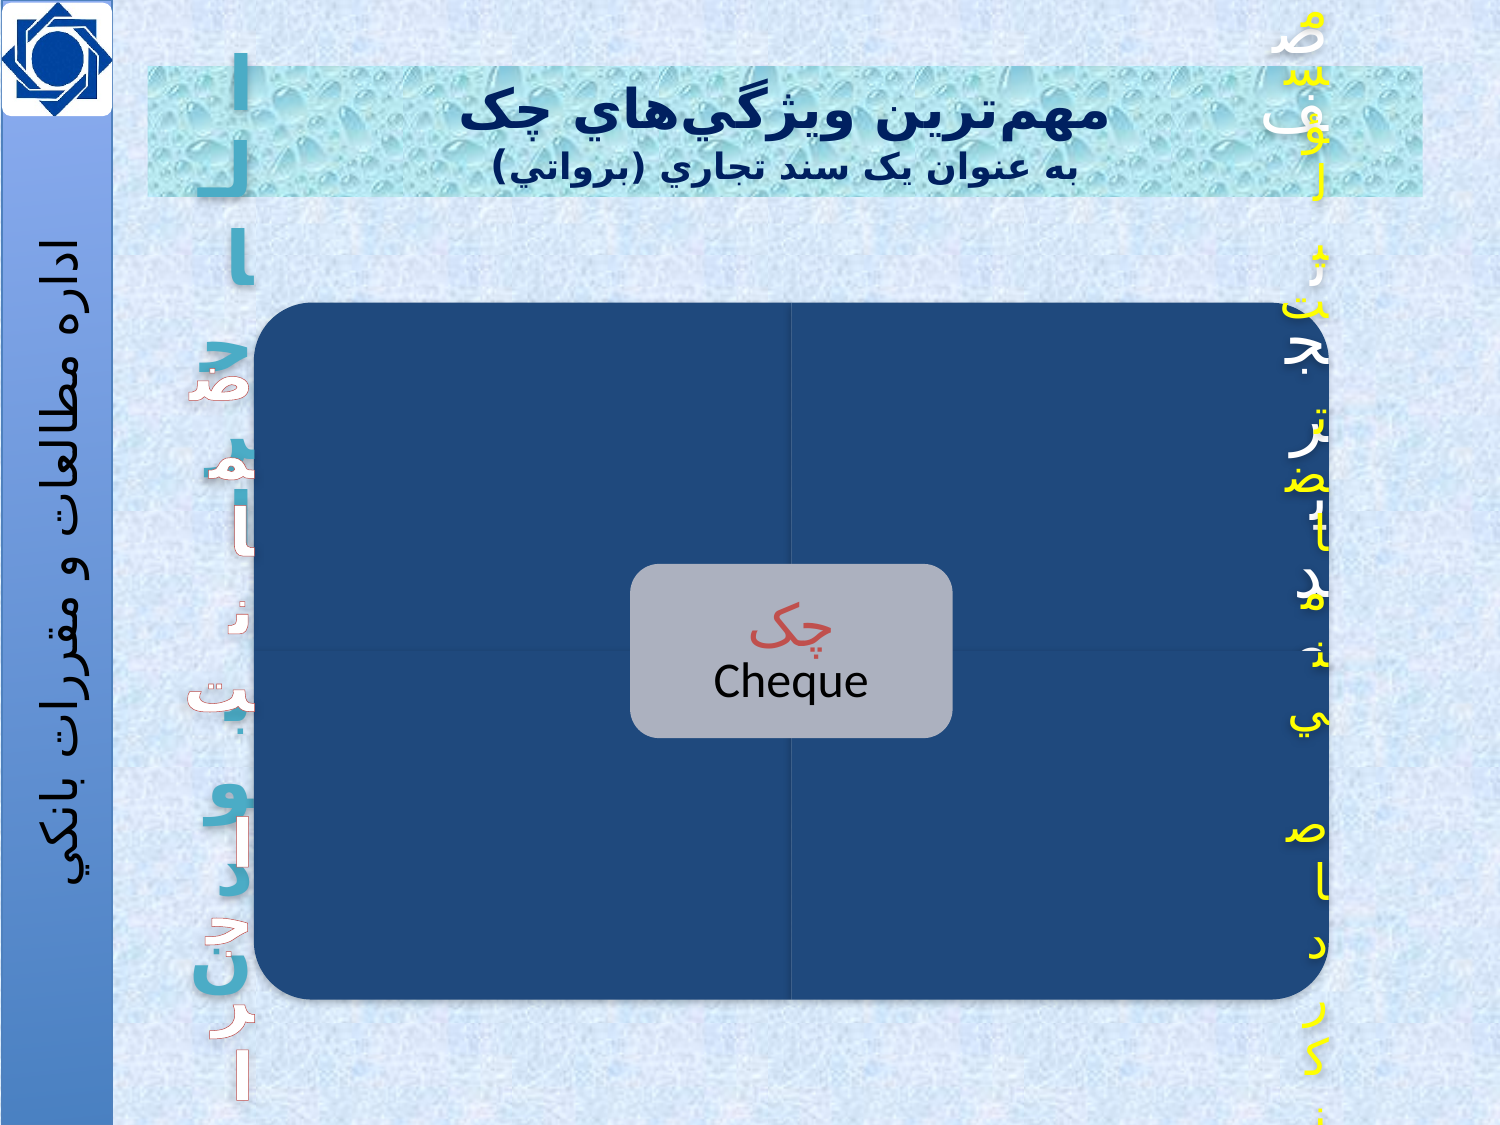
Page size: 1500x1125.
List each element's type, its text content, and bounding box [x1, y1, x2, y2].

picture [0, 0, 1500, 1125]
title مهم‌ترين ويژگي‌هاي چک به عنوان يک سند تجاري (برواتي) [147, 66, 1423, 197]
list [253, 302, 1329, 1000]
